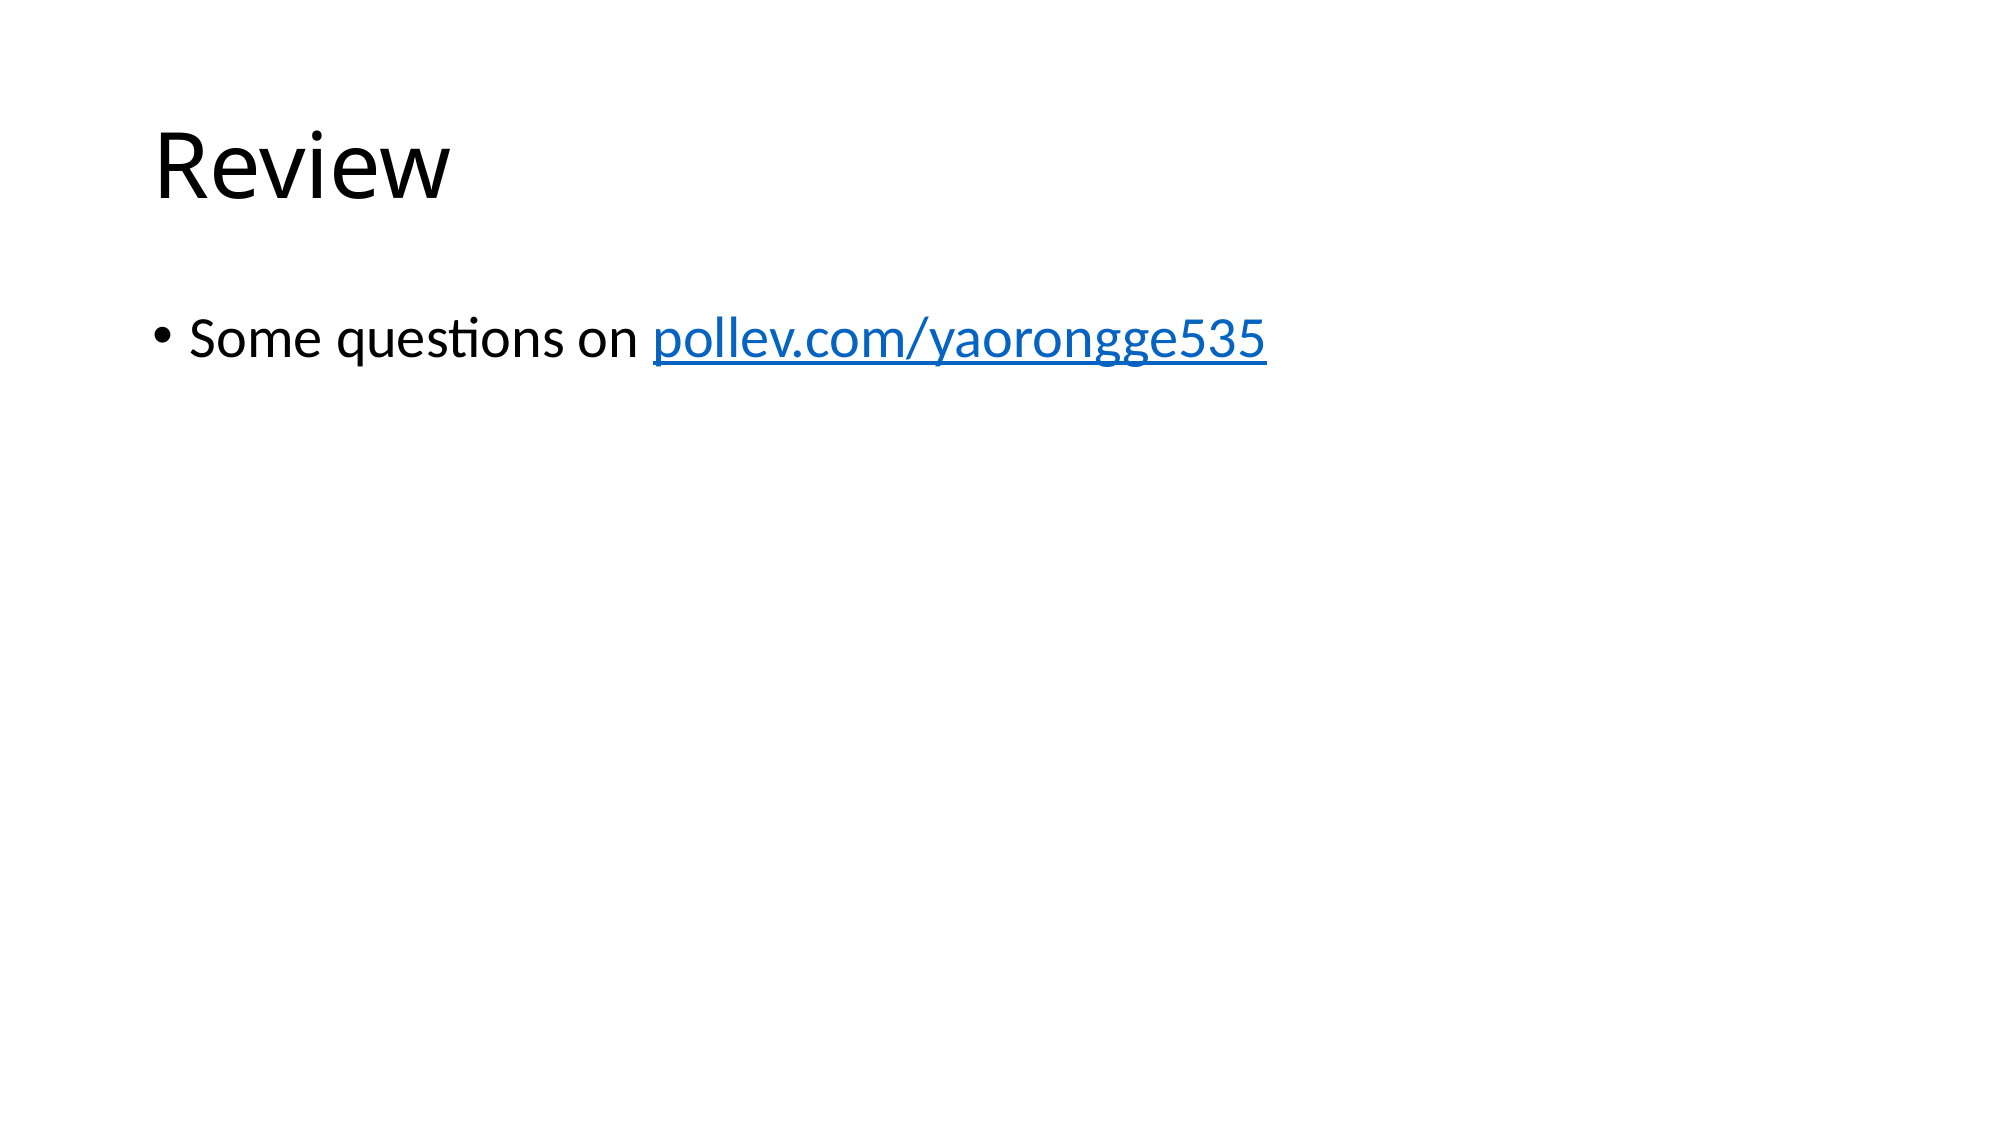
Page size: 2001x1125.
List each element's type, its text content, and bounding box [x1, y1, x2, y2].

list Some questions on pollev.com/yaorongge535 [137, 299, 1863, 1014]
title Review [137, 59, 1863, 278]
